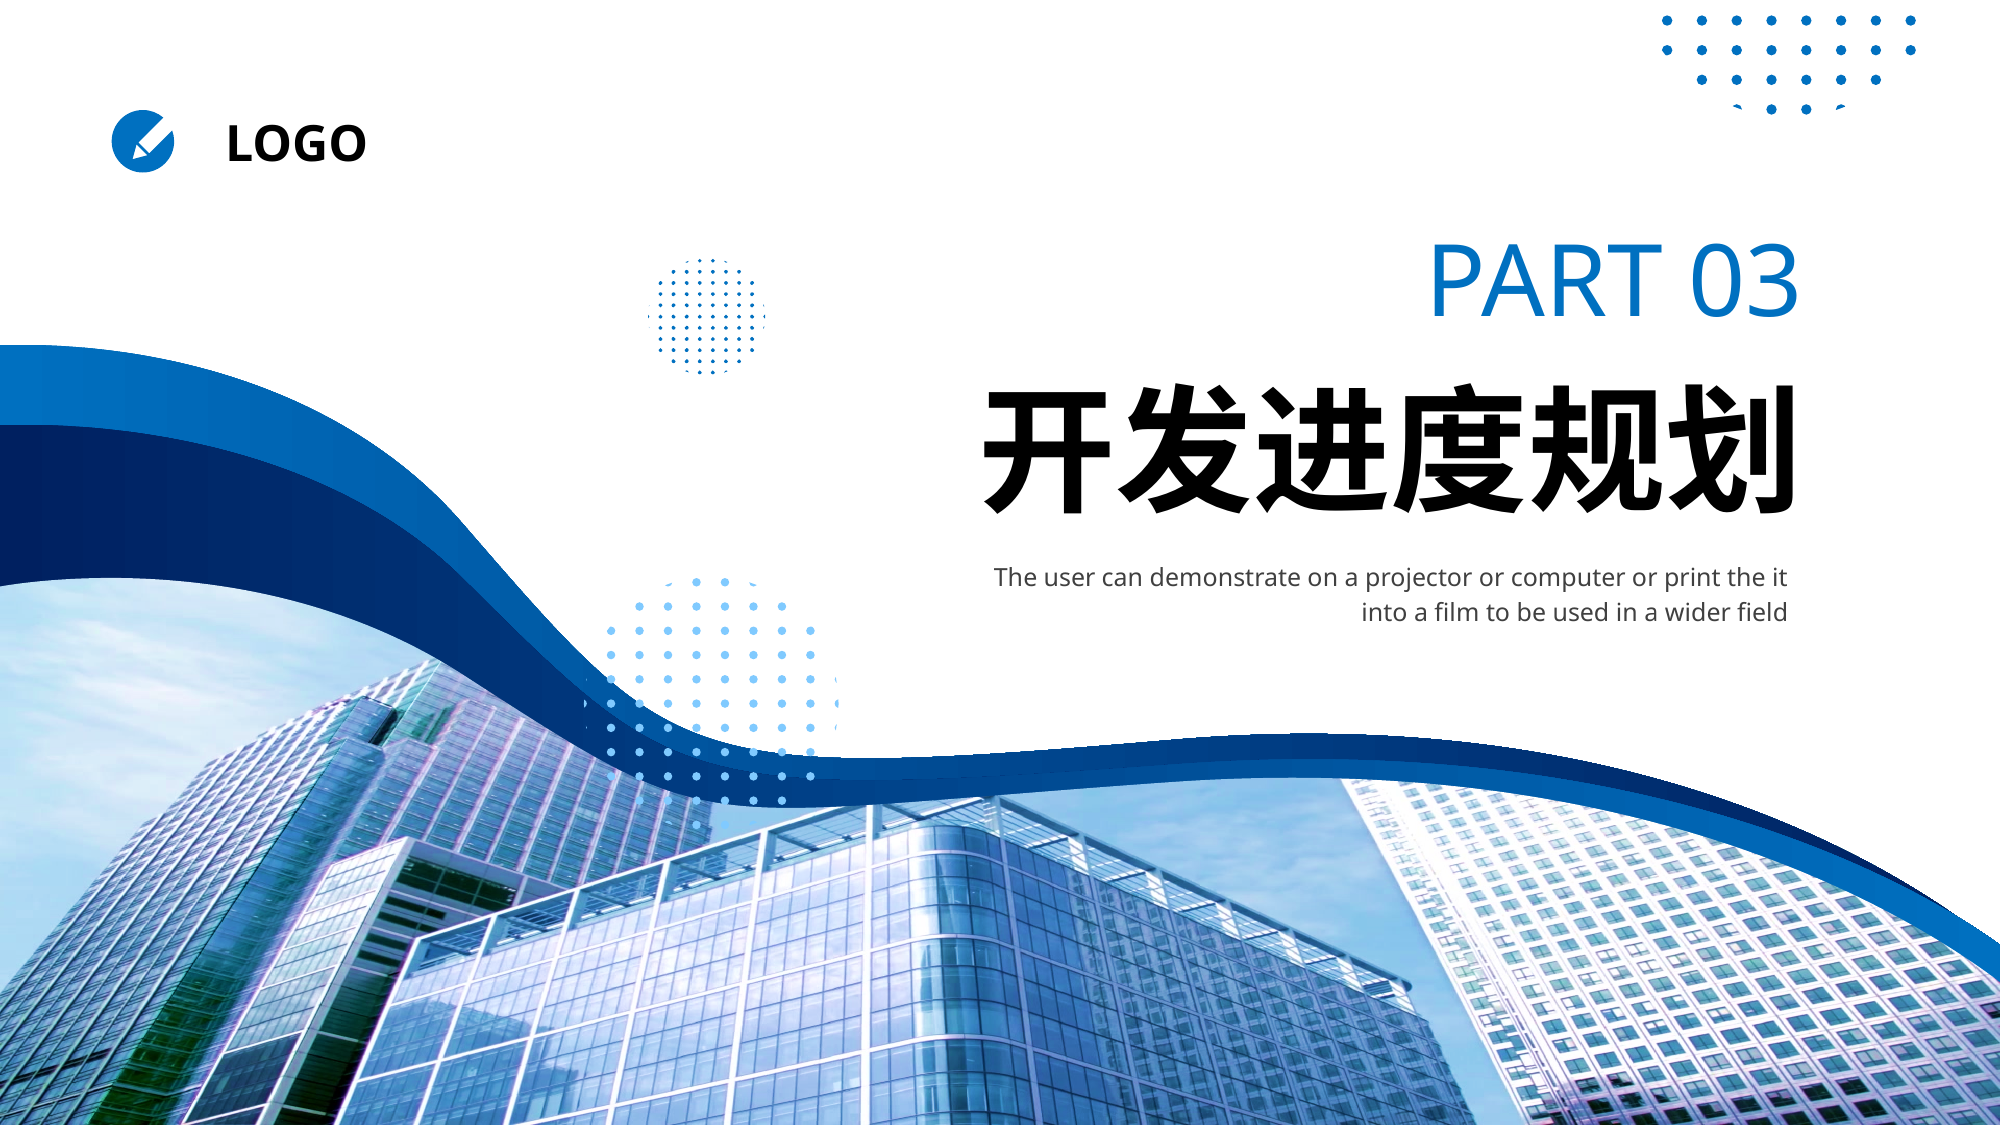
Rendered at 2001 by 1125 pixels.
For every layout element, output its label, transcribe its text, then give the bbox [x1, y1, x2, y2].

text_box [1869, 43, 1883, 57]
text_box [709, 257, 717, 265]
text_box [657, 324, 664, 331]
text_box [670, 279, 677, 287]
text_box [1730, 14, 1744, 27]
text_box [657, 302, 664, 309]
text_box [735, 279, 743, 287]
text_box [696, 279, 703, 287]
text_box [696, 302, 703, 309]
text_box [722, 324, 730, 331]
text_box PART 03 [1293, 179, 1804, 344]
text_box [1695, 73, 1709, 87]
text_box [709, 291, 717, 298]
text_box [696, 268, 703, 276]
text_box [683, 291, 690, 298]
text_box [709, 268, 717, 276]
text_box [683, 279, 690, 287]
text_box [722, 335, 730, 342]
text_box [735, 324, 743, 331]
text_box [722, 302, 730, 309]
text_box [696, 324, 703, 331]
text_box [683, 335, 690, 342]
text_box [1765, 14, 1778, 27]
text_box [749, 335, 756, 342]
text_box [709, 302, 717, 309]
text_box [749, 313, 756, 320]
text_box [657, 291, 664, 298]
text_box [670, 335, 677, 342]
text_box [670, 302, 677, 309]
text_box [657, 335, 664, 342]
text_box [1800, 73, 1813, 87]
text_box [1834, 73, 1848, 87]
text_box [696, 257, 704, 265]
text_box [735, 335, 743, 342]
text_box [1731, 103, 1744, 111]
text_box [709, 313, 717, 320]
text_box [1730, 43, 1744, 57]
text_box [749, 324, 756, 331]
text_box [1765, 103, 1778, 116]
text_box [1660, 43, 1674, 57]
text_box [696, 313, 703, 320]
text_box [735, 291, 743, 298]
text_box [722, 291, 730, 298]
text_box [696, 335, 703, 342]
text_box [762, 300, 766, 310]
text_box [1834, 43, 1848, 57]
text_box [749, 302, 756, 309]
text_box [1834, 14, 1848, 27]
text_box [110, 108, 176, 174]
text_box [1800, 14, 1813, 27]
text_box [735, 302, 743, 309]
text_box [1765, 43, 1778, 57]
text_box [1730, 73, 1744, 87]
text_box [709, 324, 717, 331]
text_box [722, 313, 730, 320]
text_box [1695, 43, 1709, 57]
text_box [657, 313, 664, 320]
text_box [1904, 14, 1917, 27]
text_box [1834, 103, 1847, 112]
text_box LOGO [210, 103, 403, 179]
text_box [670, 324, 677, 331]
text_box [670, 291, 677, 298]
text_box [735, 268, 743, 276]
text_box [749, 291, 756, 298]
text_box [709, 279, 717, 287]
text_box [696, 291, 703, 298]
text_box [670, 268, 677, 276]
text_box [670, 313, 677, 320]
text_box [735, 313, 743, 320]
text_box [1695, 14, 1709, 27]
text_box [1800, 43, 1813, 57]
text_box [1765, 73, 1778, 87]
text_box [722, 279, 730, 287]
text_box [683, 302, 690, 309]
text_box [0, 344, 2000, 1125]
text_box [657, 280, 664, 287]
text_box [1660, 14, 1674, 27]
text_box [709, 335, 717, 342]
text_box [1904, 43, 1917, 57]
text_box [1869, 14, 1883, 27]
text_box [683, 313, 690, 320]
text_box [1869, 73, 1883, 87]
text_box [683, 268, 690, 276]
text_box [1800, 103, 1813, 116]
text_box [682, 259, 691, 264]
text_box [683, 324, 690, 331]
text_box [749, 280, 756, 287]
text_box [722, 268, 730, 276]
